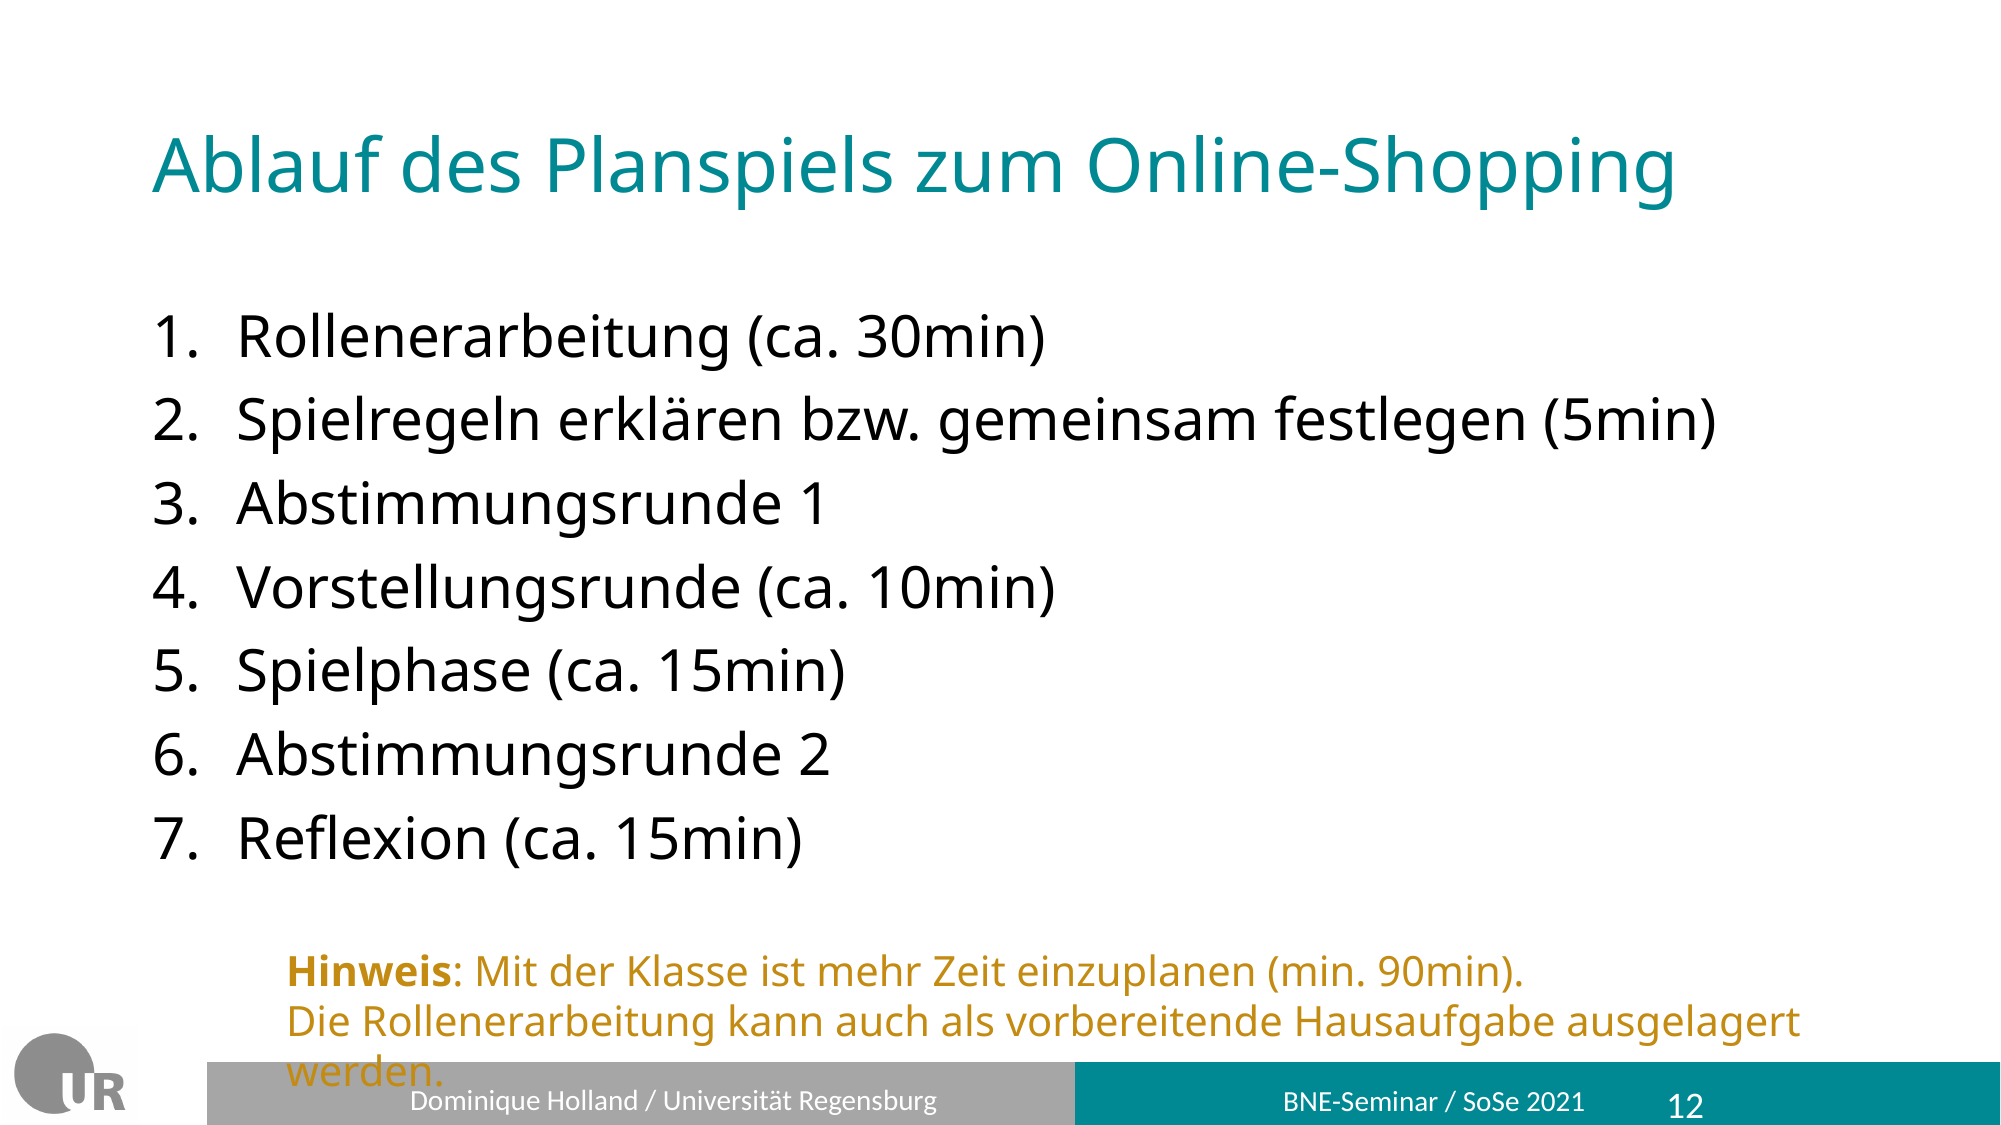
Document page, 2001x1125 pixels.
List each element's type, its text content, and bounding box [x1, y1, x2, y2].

text_box Hinweis: Mit der Klasse ist mehr Zeit einzuplanen (min. 90min). Die Rollenerarbeitung kann auch als vorbereitende Hausaufgabe ausgelagert werden. [271, 937, 1863, 1103]
list Rollenerarbeitung (ca. 30min) Spielregeln erklären bzw. gemeinsam festlegen (5min) Abstimmungsrunde 1 Vorstellungsrunde (ca. 10min) Spielphase (ca. 15min) Abstimmungsrunde 2 Reflexion (ca. 15min) [137, 299, 1863, 1014]
title Ablauf des Planspiels zum Online-Shopping [137, 59, 1863, 278]
picture [2, 1026, 138, 1125]
